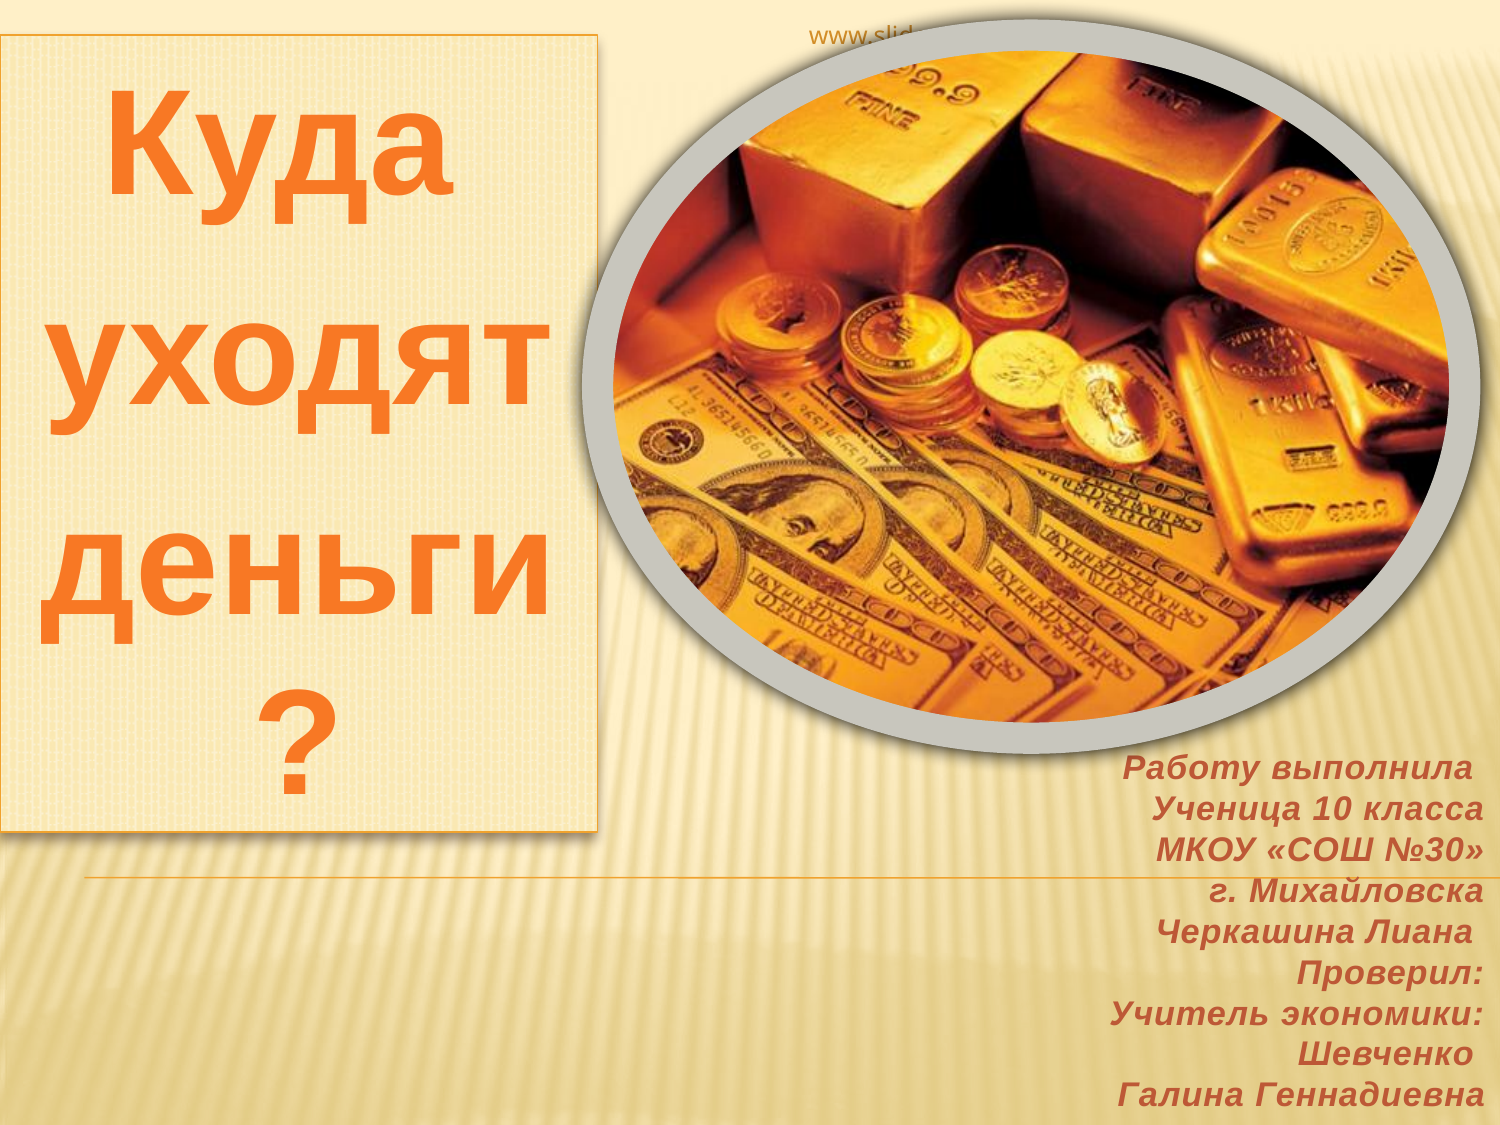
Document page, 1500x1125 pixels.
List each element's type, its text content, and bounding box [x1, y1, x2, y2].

picture [597, 34, 1466, 739]
footer www.sliderpoint.org [512, 12, 1063, 60]
title Работу выполнила Ученица 10 класса МКОУ «СОШ №30» г. Михайловска Черкашина Лиана Проверил: Учитель экономики: Шевченко Галина Геннадиевна [621, 738, 1500, 1125]
subtitle Куда уходят деньги? [0, 34, 598, 833]
